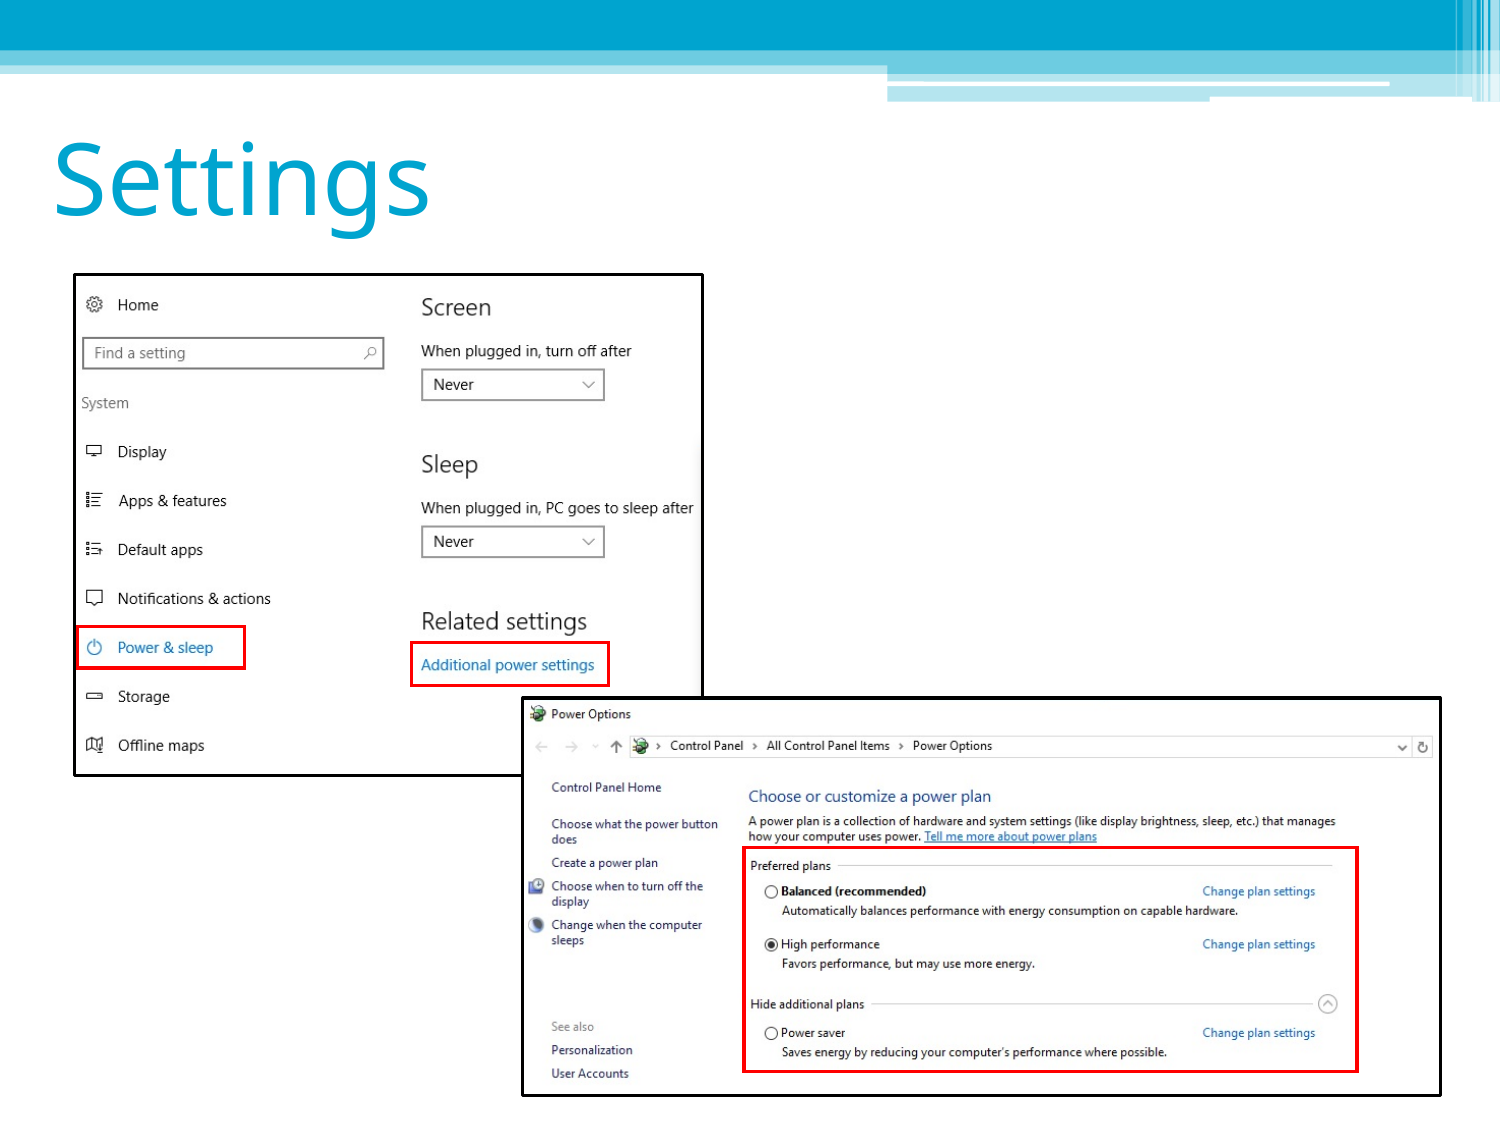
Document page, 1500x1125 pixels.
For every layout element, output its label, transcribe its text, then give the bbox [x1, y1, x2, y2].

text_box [75, 276, 702, 774]
title Settings [37, 87, 1500, 263]
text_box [524, 699, 1439, 1095]
